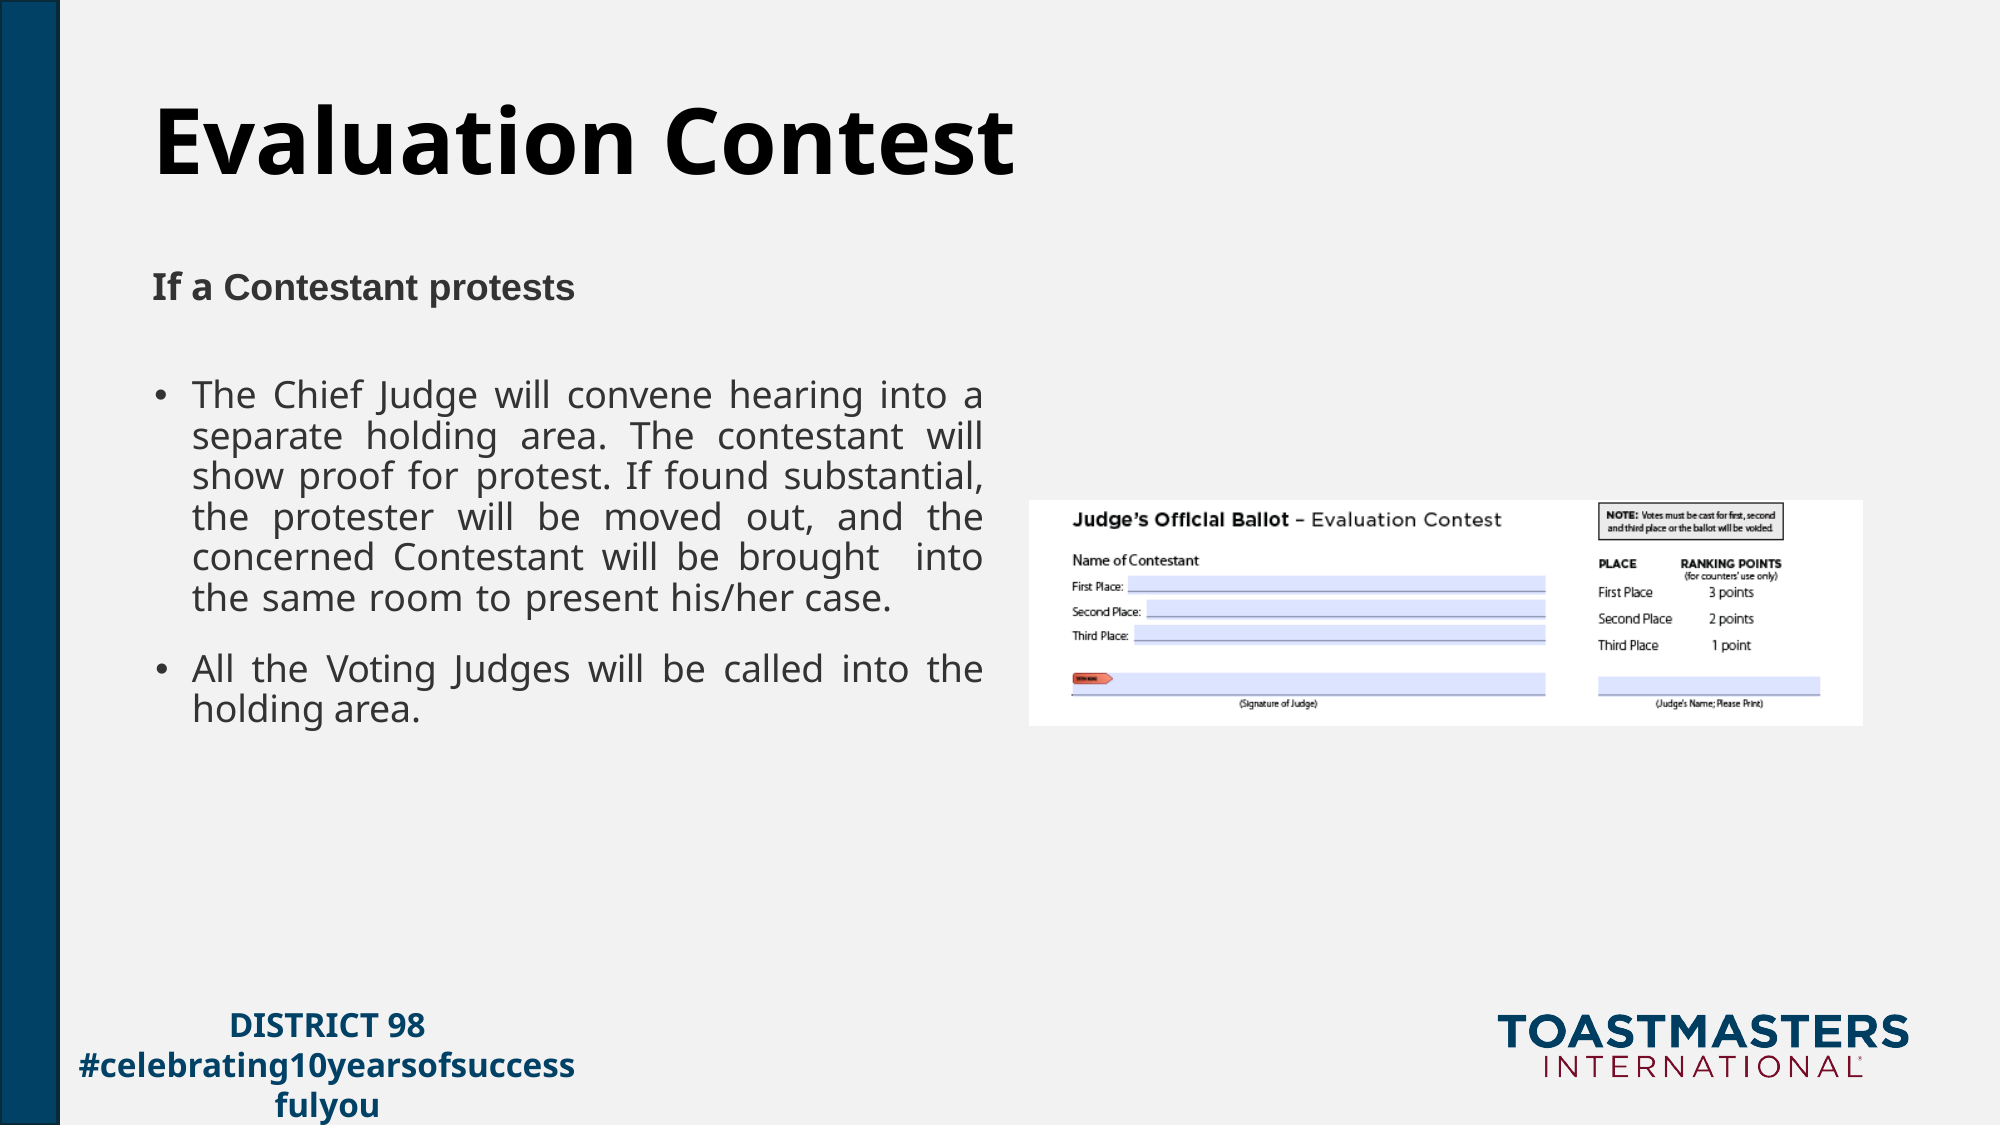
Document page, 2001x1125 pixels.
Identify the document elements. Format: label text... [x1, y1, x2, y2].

text_box [0, 0, 60, 1125]
list If a Contestant protests The Chief Judge will convene hearing into a separate holding area. The contestant will show proof for protest. If found substantial, the protester will be moved out, and the concerned Contestant will be brought into the same room to present his/her case. All the Voting Judges will be called into the holding area. [137, 260, 1000, 950]
title Evaluation Contest [137, 59, 1944, 229]
text_box DISTRICT 98 #celebrating10yearsofsuccessfulyou [57, 996, 597, 1125]
picture [1028, 500, 2000, 1125]
